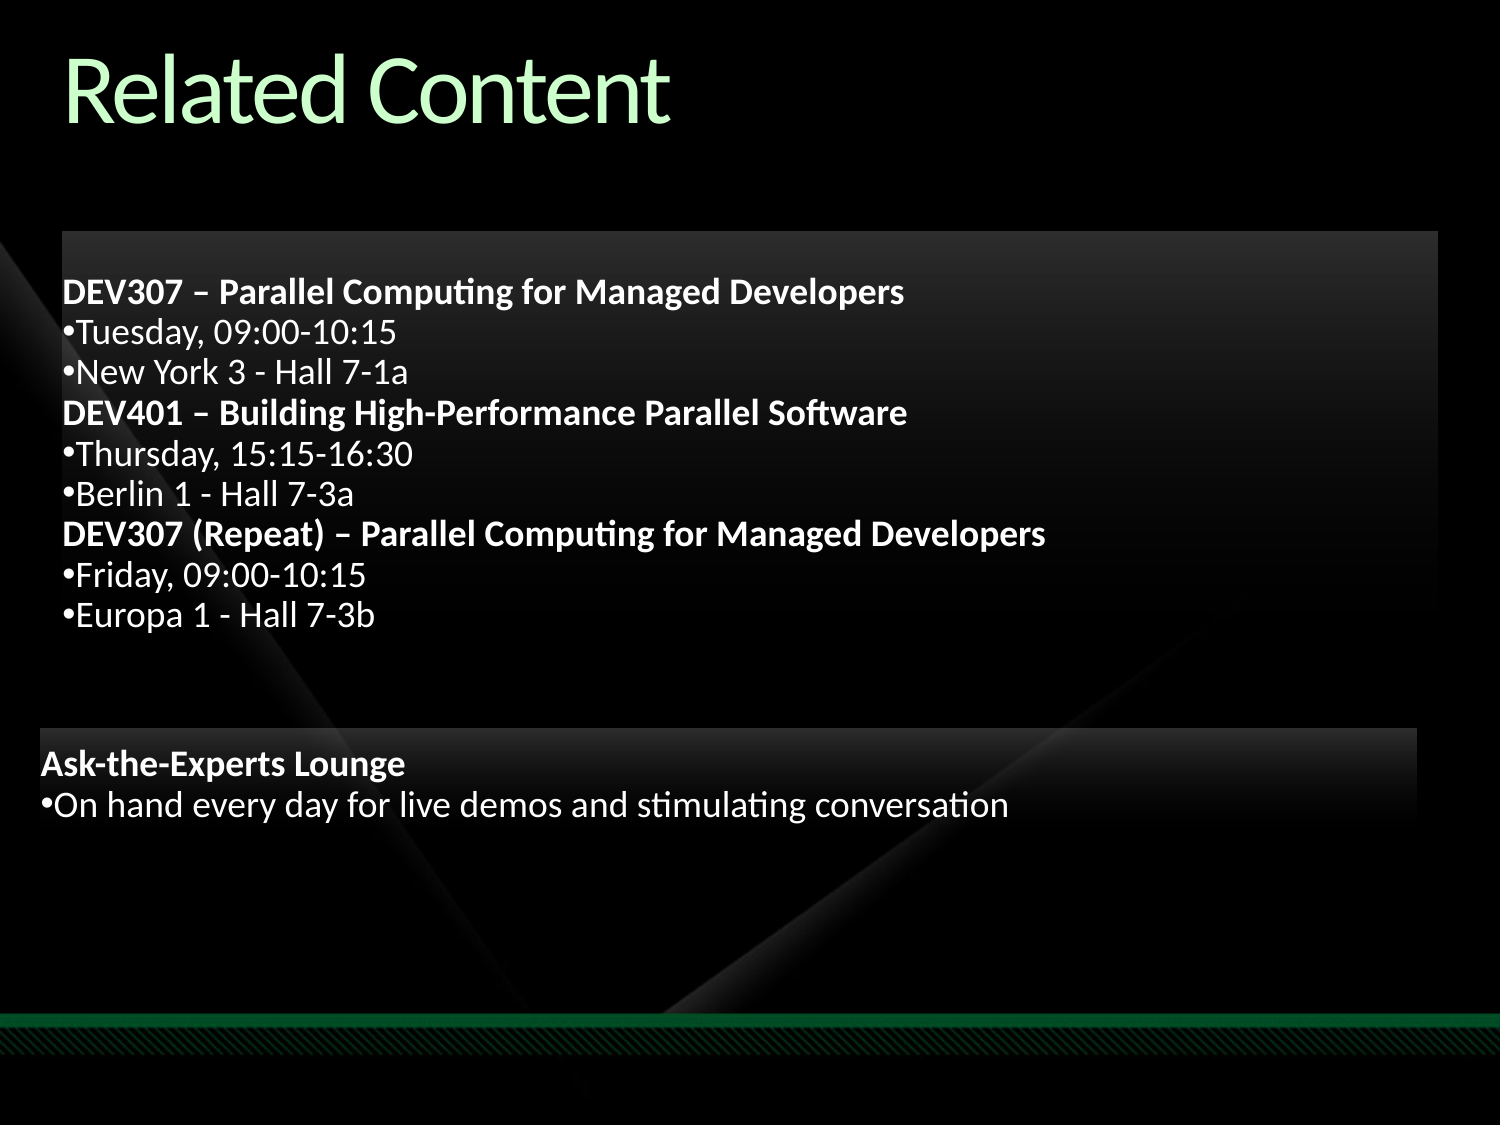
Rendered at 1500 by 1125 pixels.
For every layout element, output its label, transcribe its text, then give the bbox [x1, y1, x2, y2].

list DEV307 – Parallel Computing for Managed Developers Tuesday, 09:00-10:15 New York 3 - Hall 7-1a DEV401 – Building High-Performance Parallel Software Thursday, 15:15-16:30 Berlin 1 - Hall 7-3a DEV307 (Repeat) – Parallel Computing for Managed Developers Friday, 09:00-10:15 Europa 1 - Hall 7-3b [62, 231, 1439, 676]
picture [0, 0, 1500, 1125]
title Related Content [62, 37, 1437, 147]
list Ask-the-Experts Lounge On hand every day for live demos and stimulating conversation [40, 728, 1417, 842]
